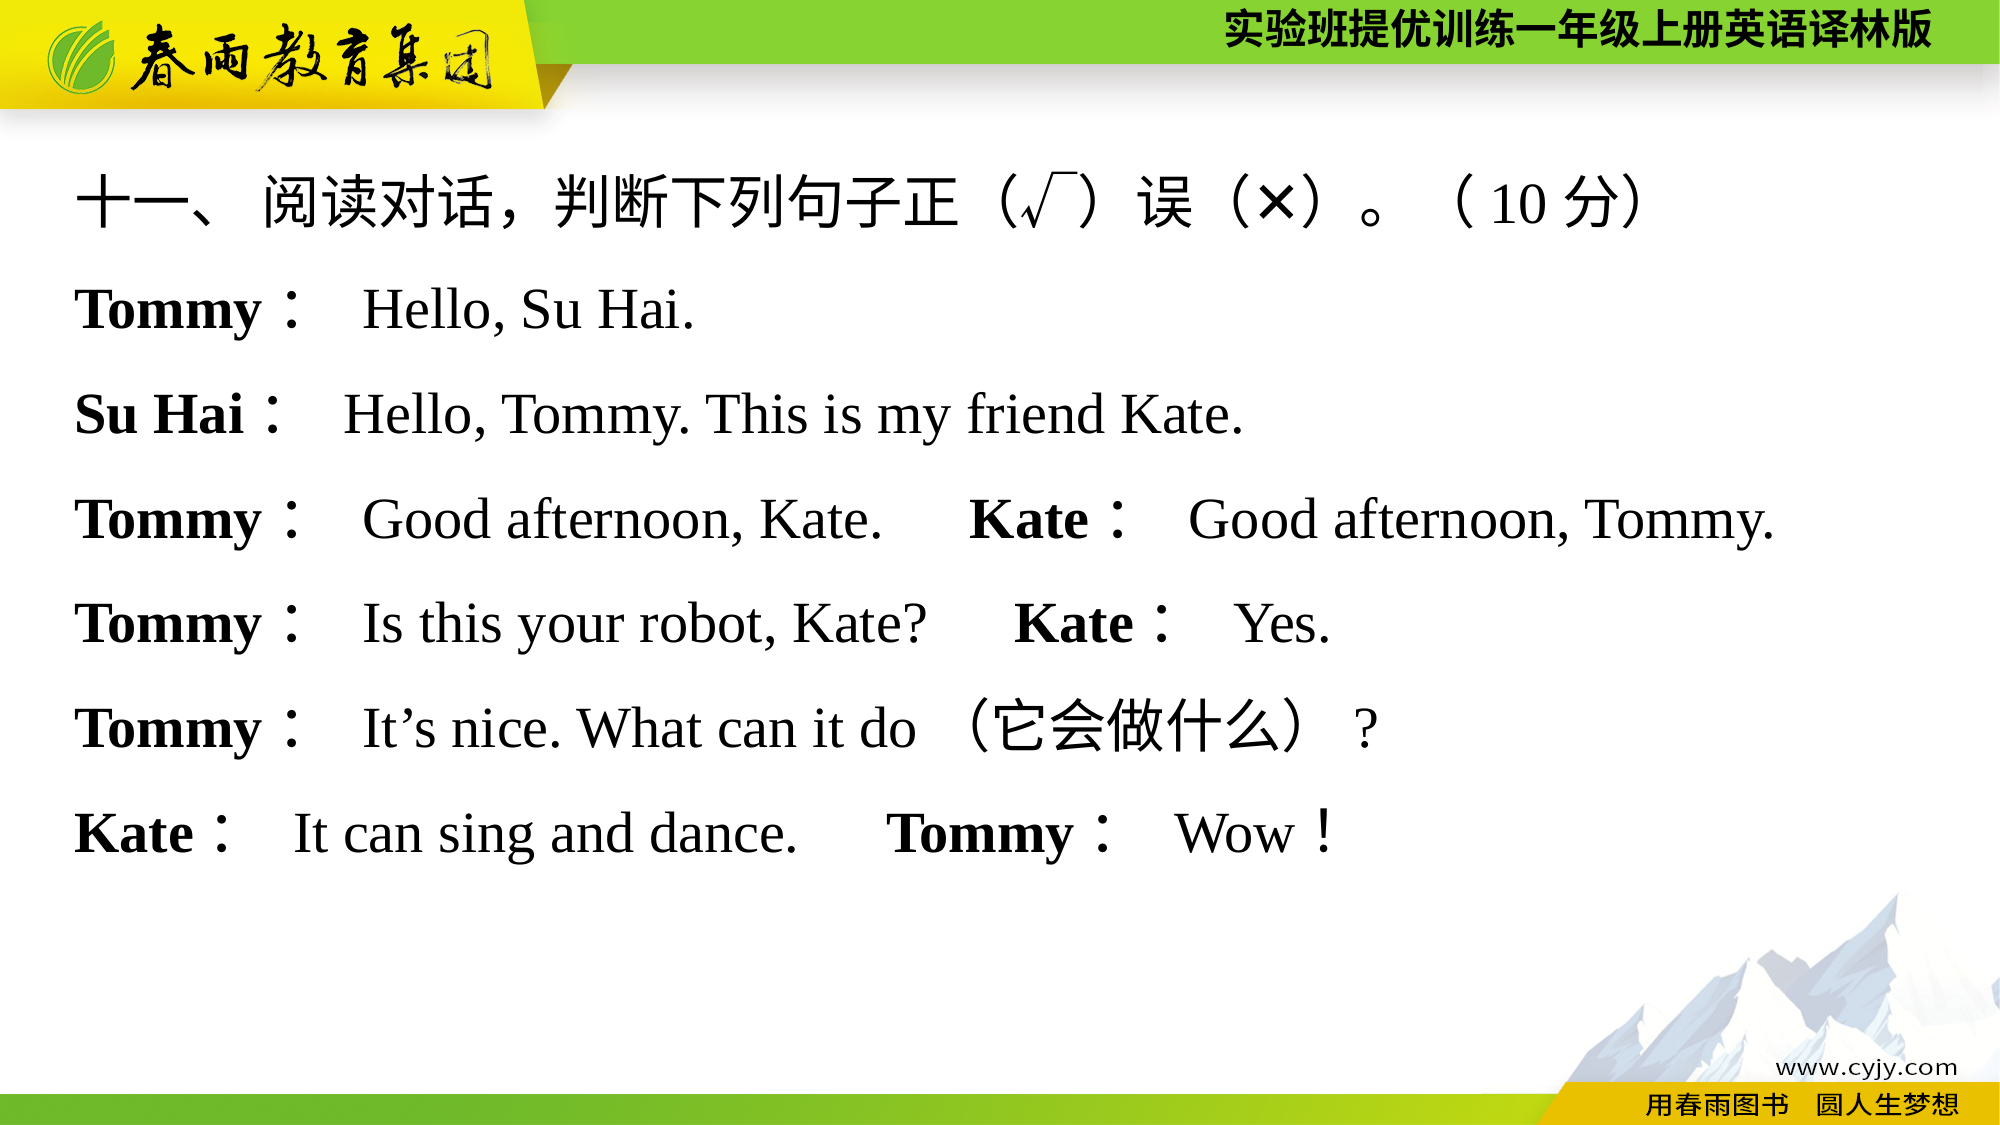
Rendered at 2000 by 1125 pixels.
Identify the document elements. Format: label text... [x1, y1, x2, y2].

list 十一、 阅读对话，判断下列句子正（√）误（✕）。（10分） Tommy： Hello, Su Hai. Su Hai： Hello, Tommy. This is my friend Kate. Tommy： Good afternoon, Kate. Kate： Good afternoon, Tommy. Tommy： Is this your robot, Kate? Kate： Yes. Tommy： It’s nice. What can it do（它会做什么）? Kate： It can sing and dance. Tommy： Wow！ [59, 122, 1944, 867]
picture [0, 0, 2000, 1125]
